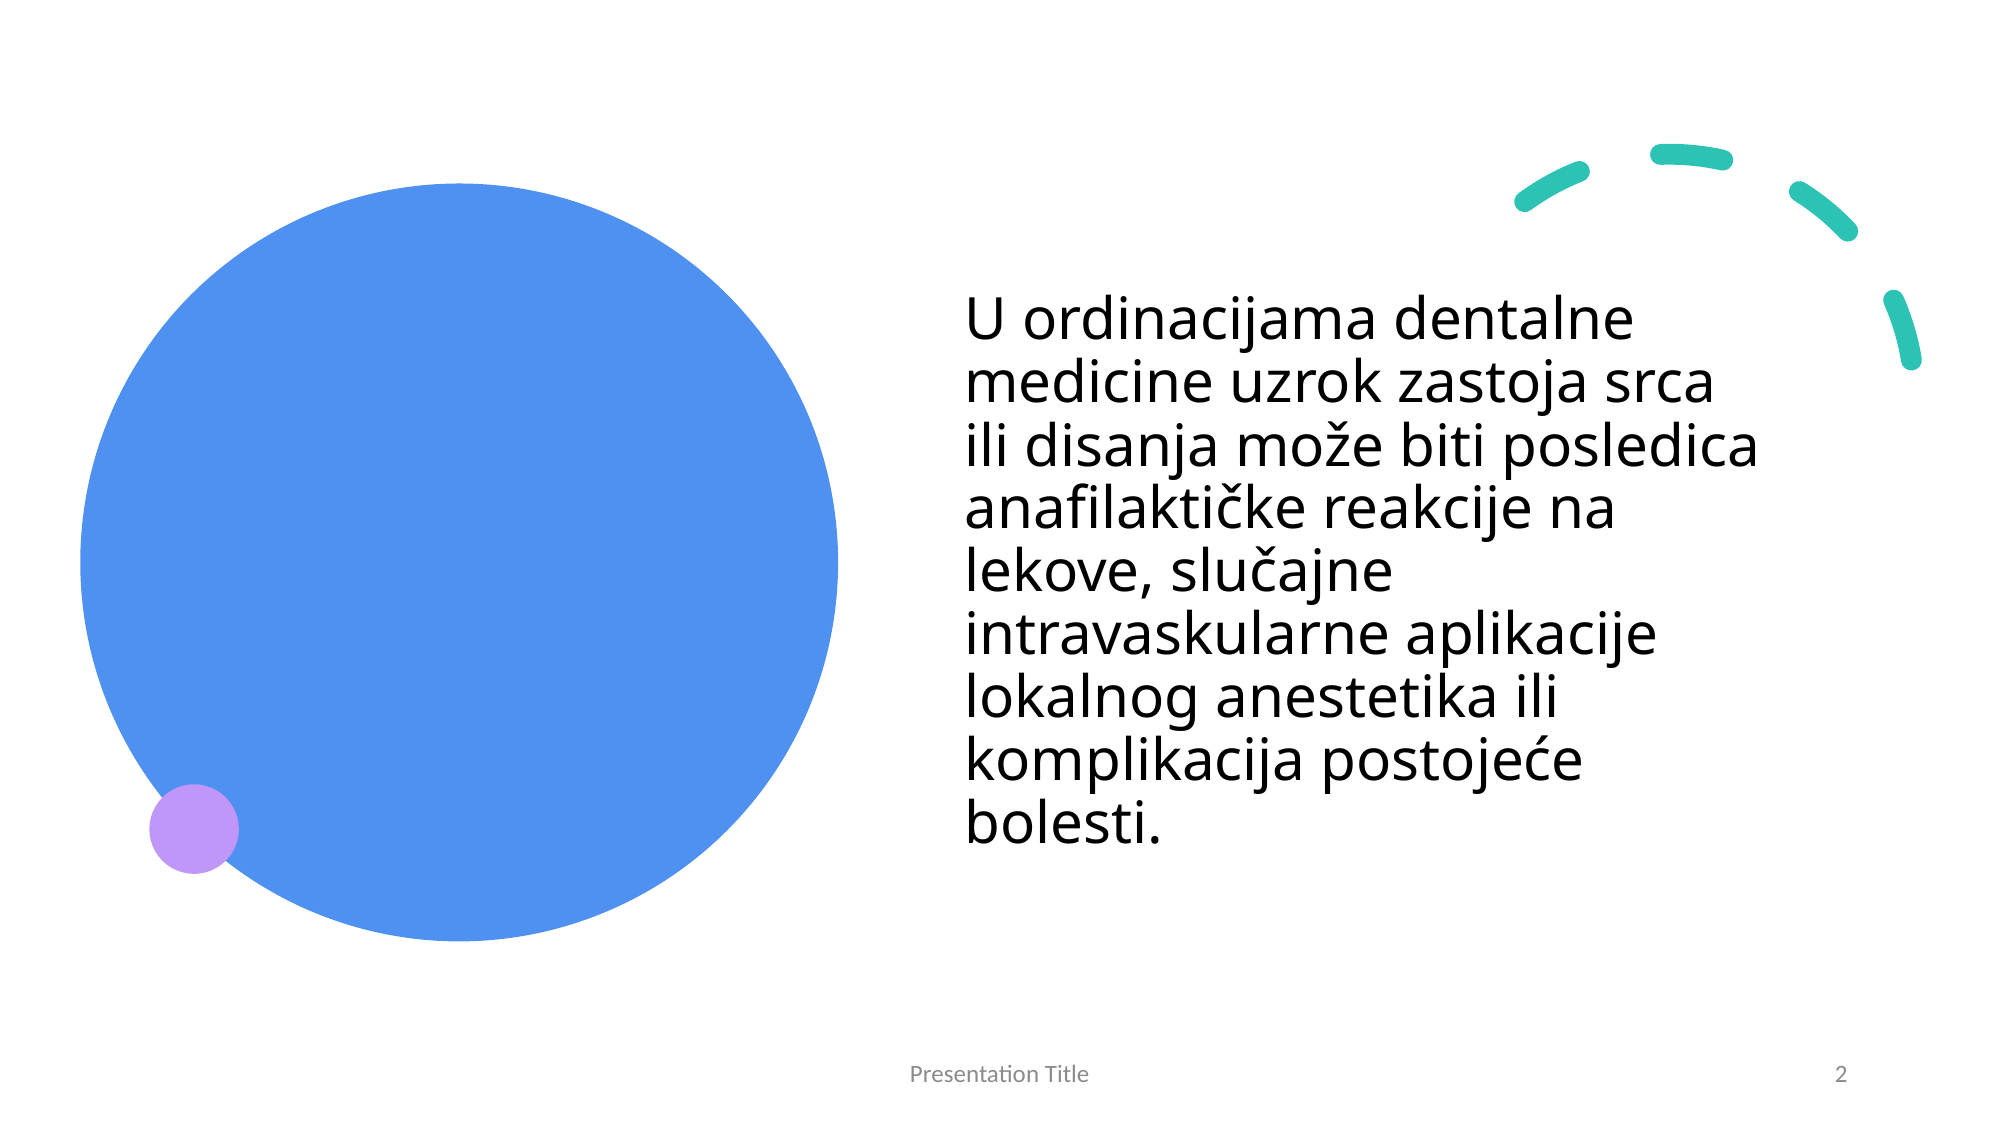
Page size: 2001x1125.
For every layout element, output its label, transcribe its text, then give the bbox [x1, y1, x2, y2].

list U ordinacijama dentalne medicine uzrok zastoja srca ili disanja može biti posledica anafilaktičke reakcije na lekove, slučajne intravaskularne aplikacije lokalnog anestetika ili komplikacija postojeće bolesti. [949, 250, 1788, 896]
footer Presentation Title [662, 1042, 1338, 1103]
slide_number 2 [1412, 1042, 1863, 1103]
